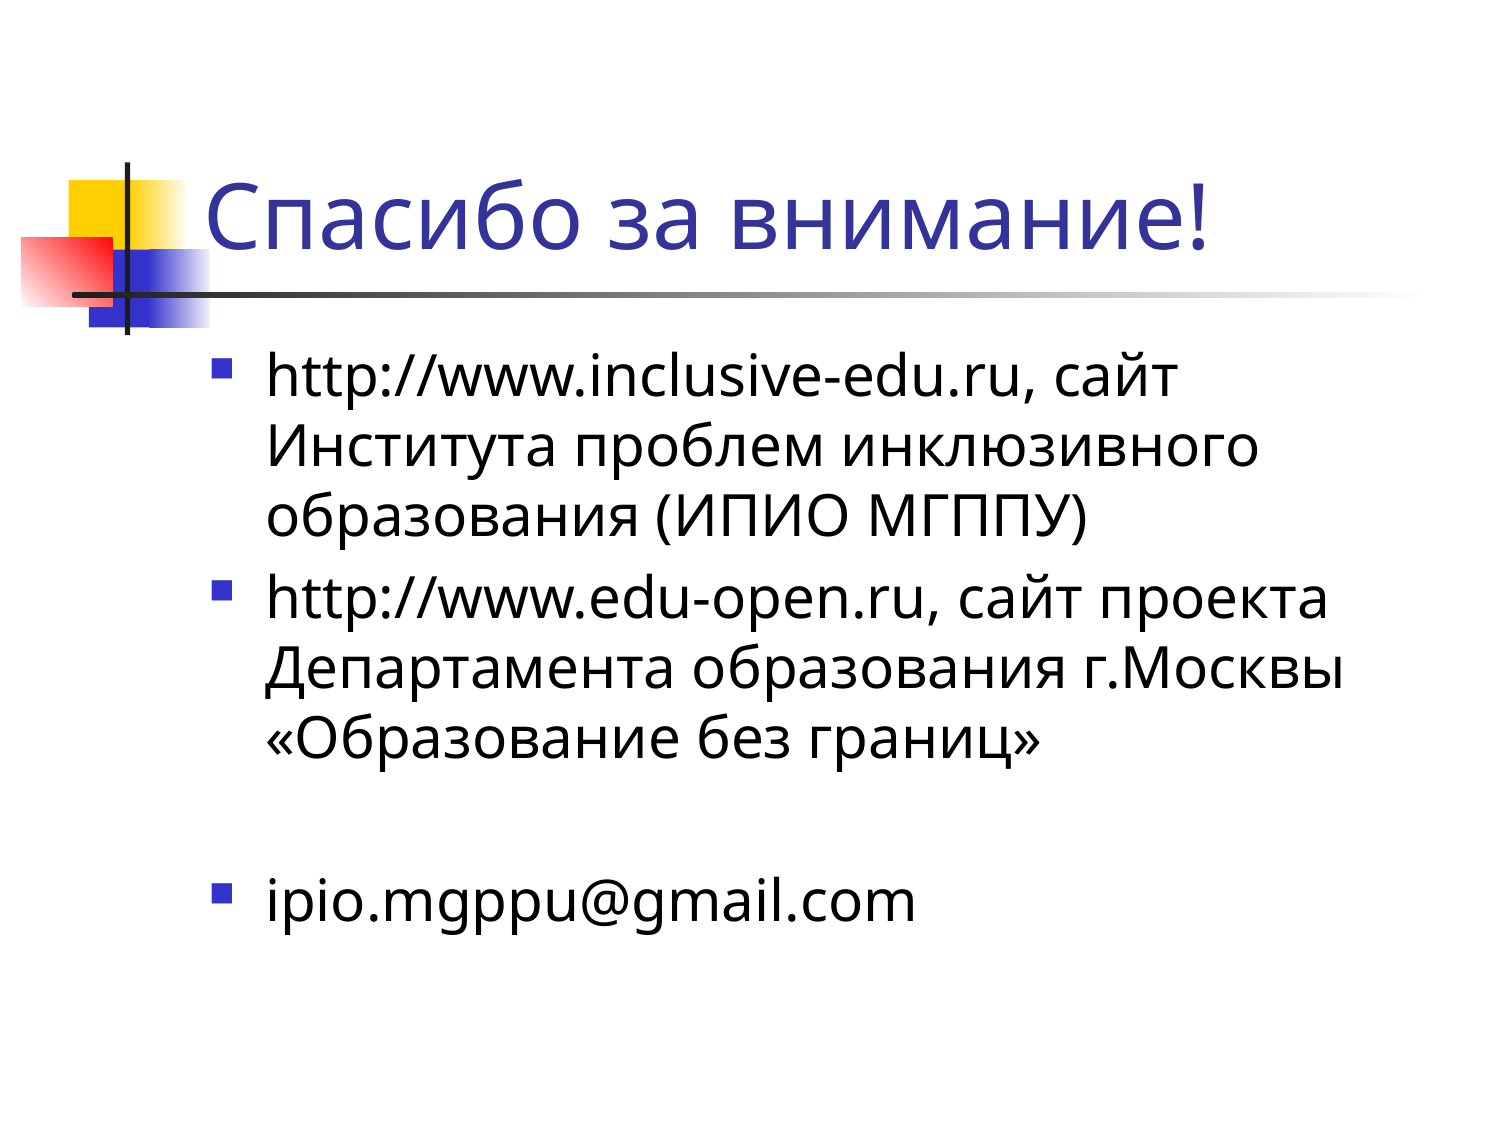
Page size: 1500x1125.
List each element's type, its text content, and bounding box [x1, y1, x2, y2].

list http://www.inclusive-edu.ru, сайт Института проблем инклюзивного образования (ИПИО МГППУ) http://www.edu-open.ru, сайт проекта Департамента образования г.Москвы «Образование без границ» ipio.mgppu@gmail.com [193, 330, 1470, 1007]
title Спасибо за внимание! [188, 34, 1468, 276]
